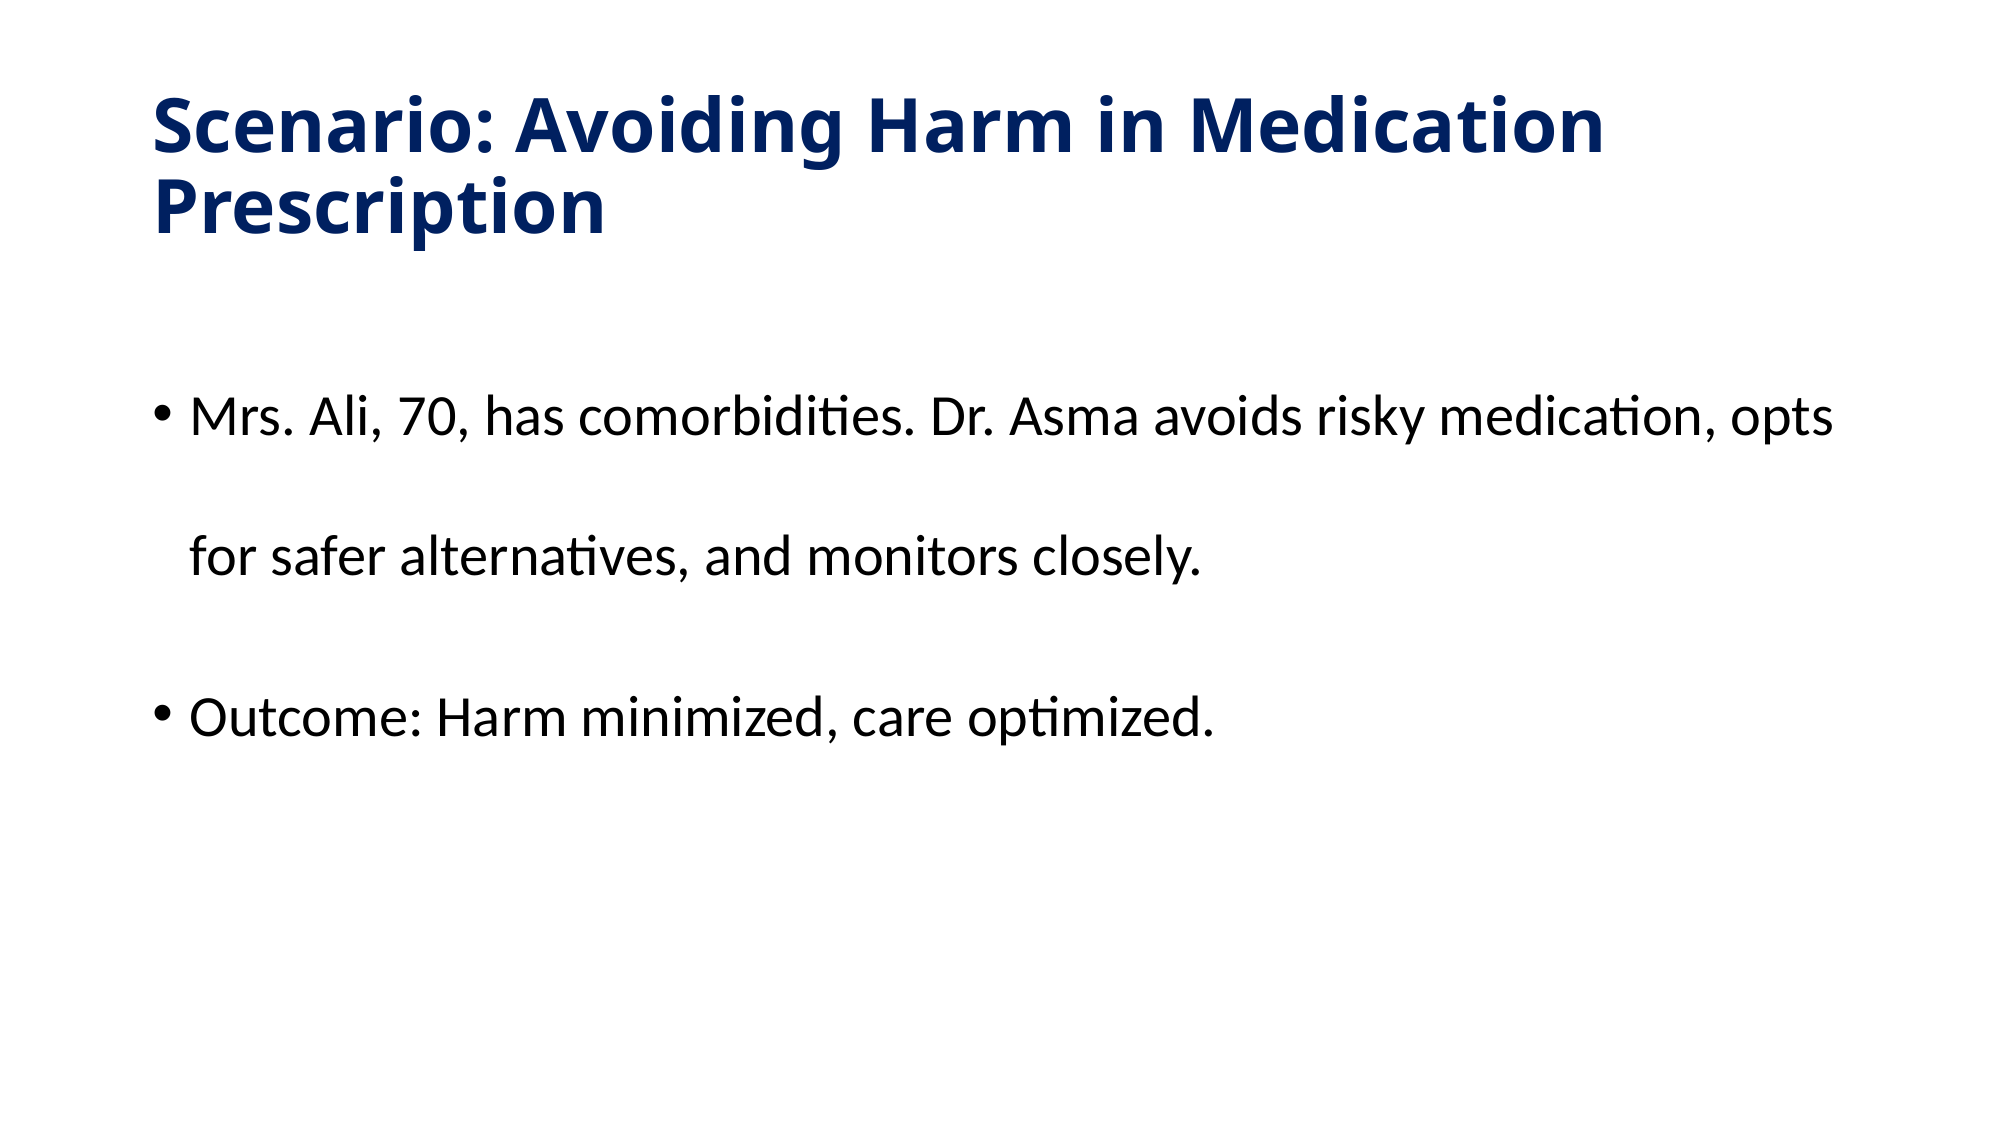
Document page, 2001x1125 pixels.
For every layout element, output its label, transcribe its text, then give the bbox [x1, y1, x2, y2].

list Mrs. Ali, 70, has comorbidities. Dr. Asma avoids risky medication, opts for safer alternatives, and monitors closely. Outcome: Harm minimized, care optimized. [137, 299, 1863, 1014]
title Scenario: Avoiding Harm in Medication Prescription [137, 59, 1863, 278]
